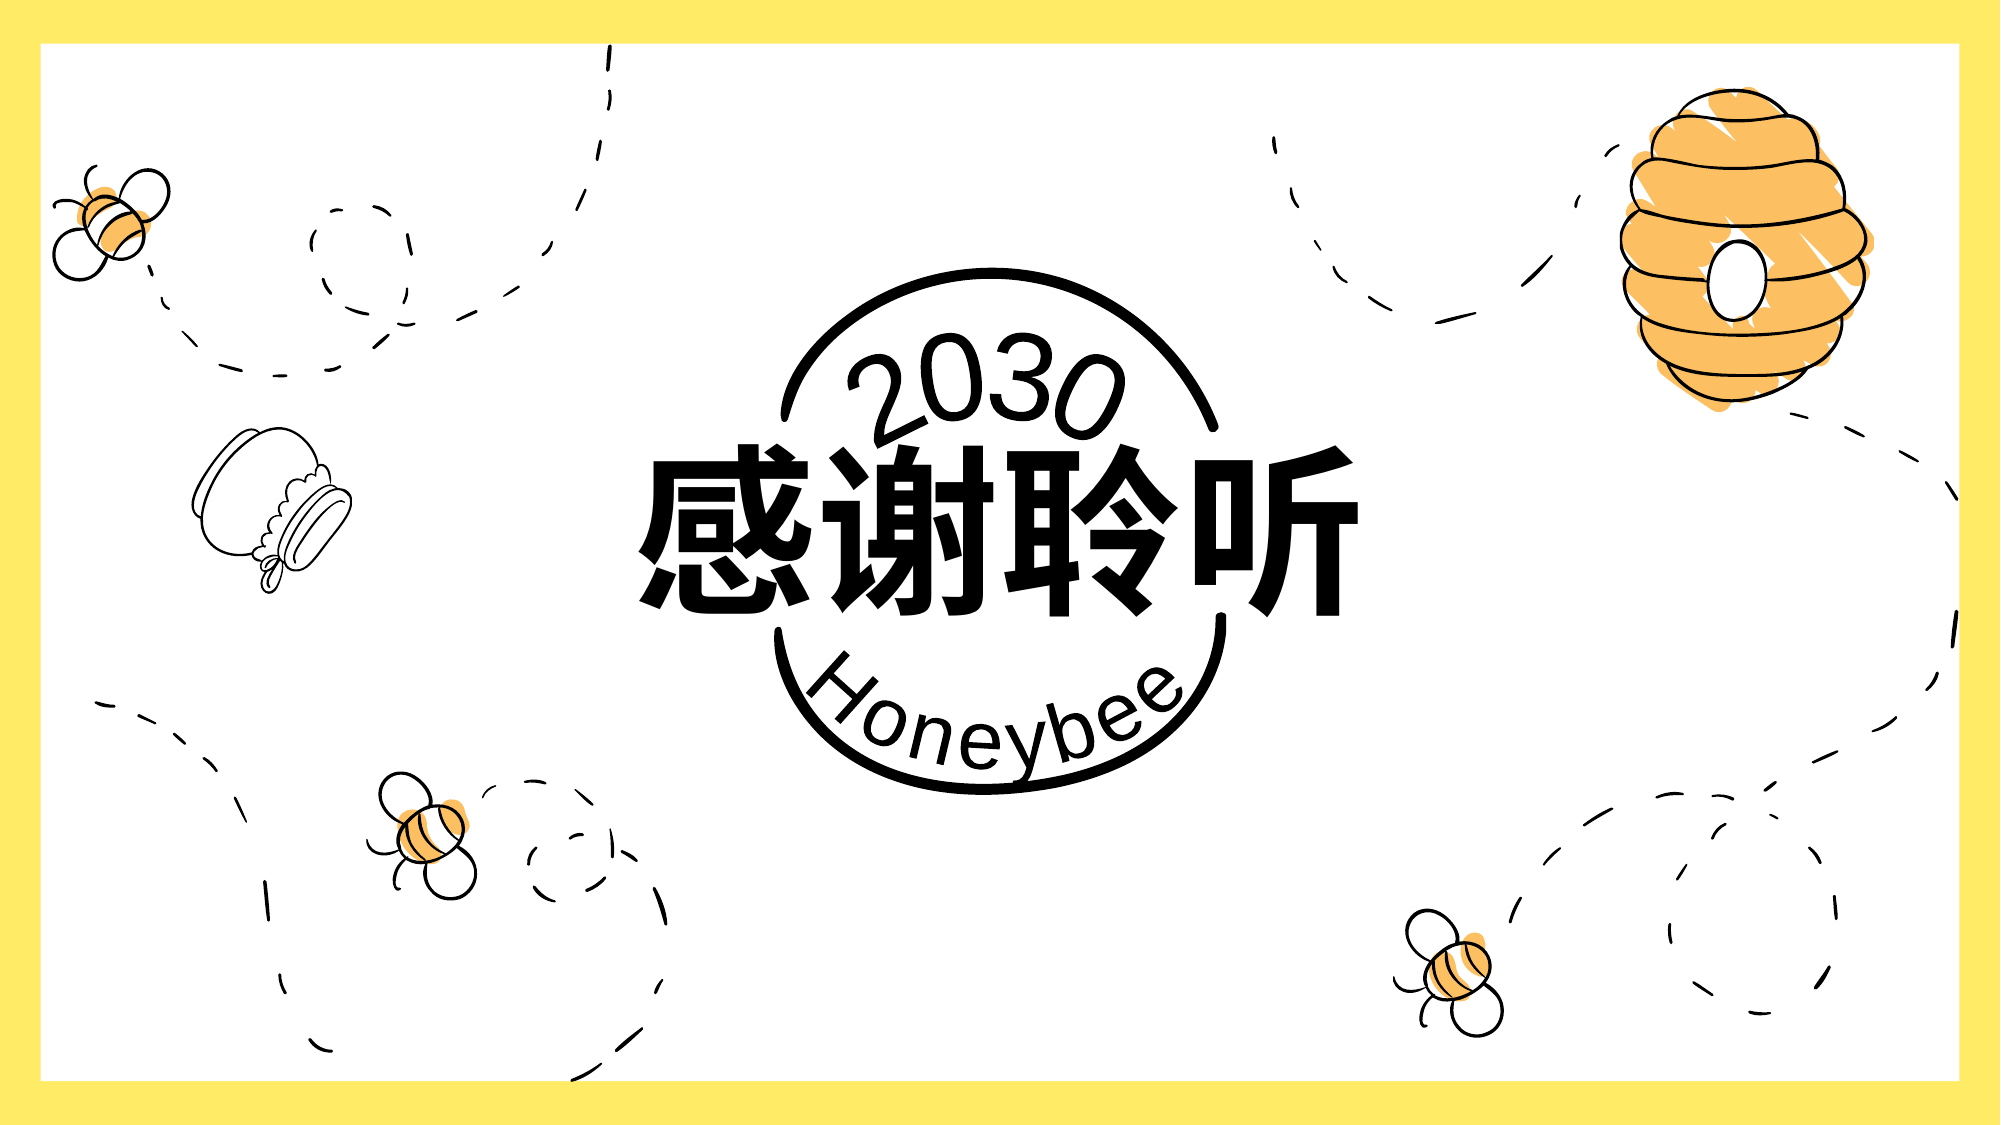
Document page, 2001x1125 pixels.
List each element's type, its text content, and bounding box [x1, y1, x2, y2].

picture [1391, 609, 1959, 1039]
picture [93, 699, 669, 1082]
picture [773, 611, 1227, 796]
text_box 感谢聆听 [357, 409, 1643, 645]
picture [775, 264, 1204, 477]
picture [191, 427, 352, 594]
picture [1271, 87, 1959, 500]
picture [51, 43, 613, 378]
